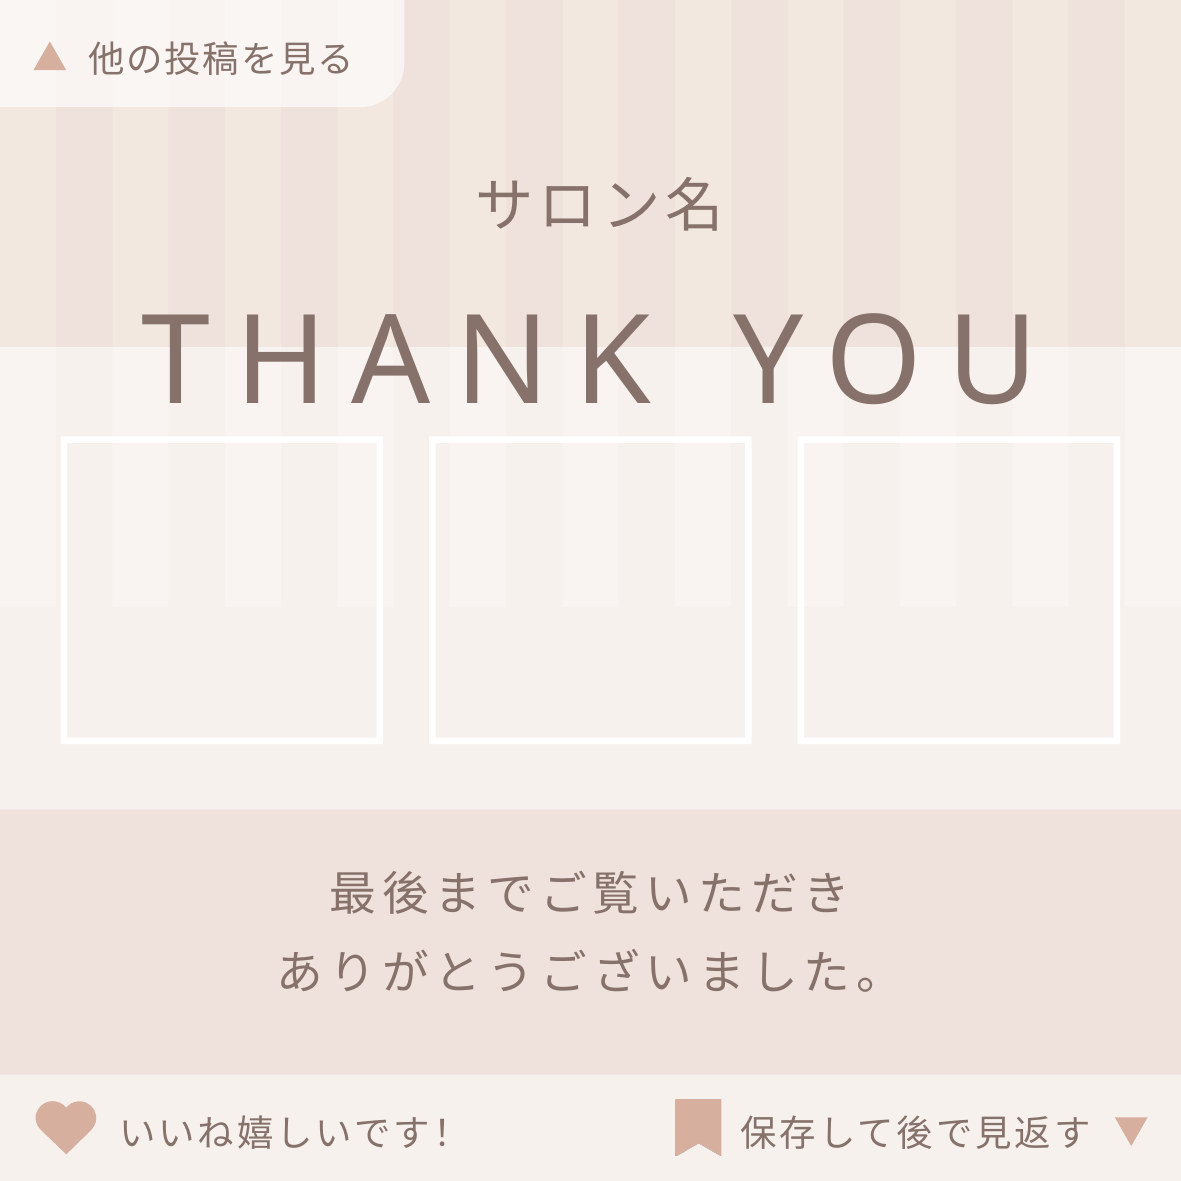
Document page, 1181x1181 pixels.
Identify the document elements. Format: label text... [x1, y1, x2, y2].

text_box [1114, 1117, 1148, 1147]
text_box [0, 1074, 1181, 1181]
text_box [35, 1100, 97, 1155]
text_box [33, 41, 67, 71]
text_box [0, 0, 1181, 346]
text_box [0, 346, 1181, 810]
text_box 最後までご覧いただき ありがとうございました。 [58, 840, 1122, 999]
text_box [0, 0, 405, 108]
